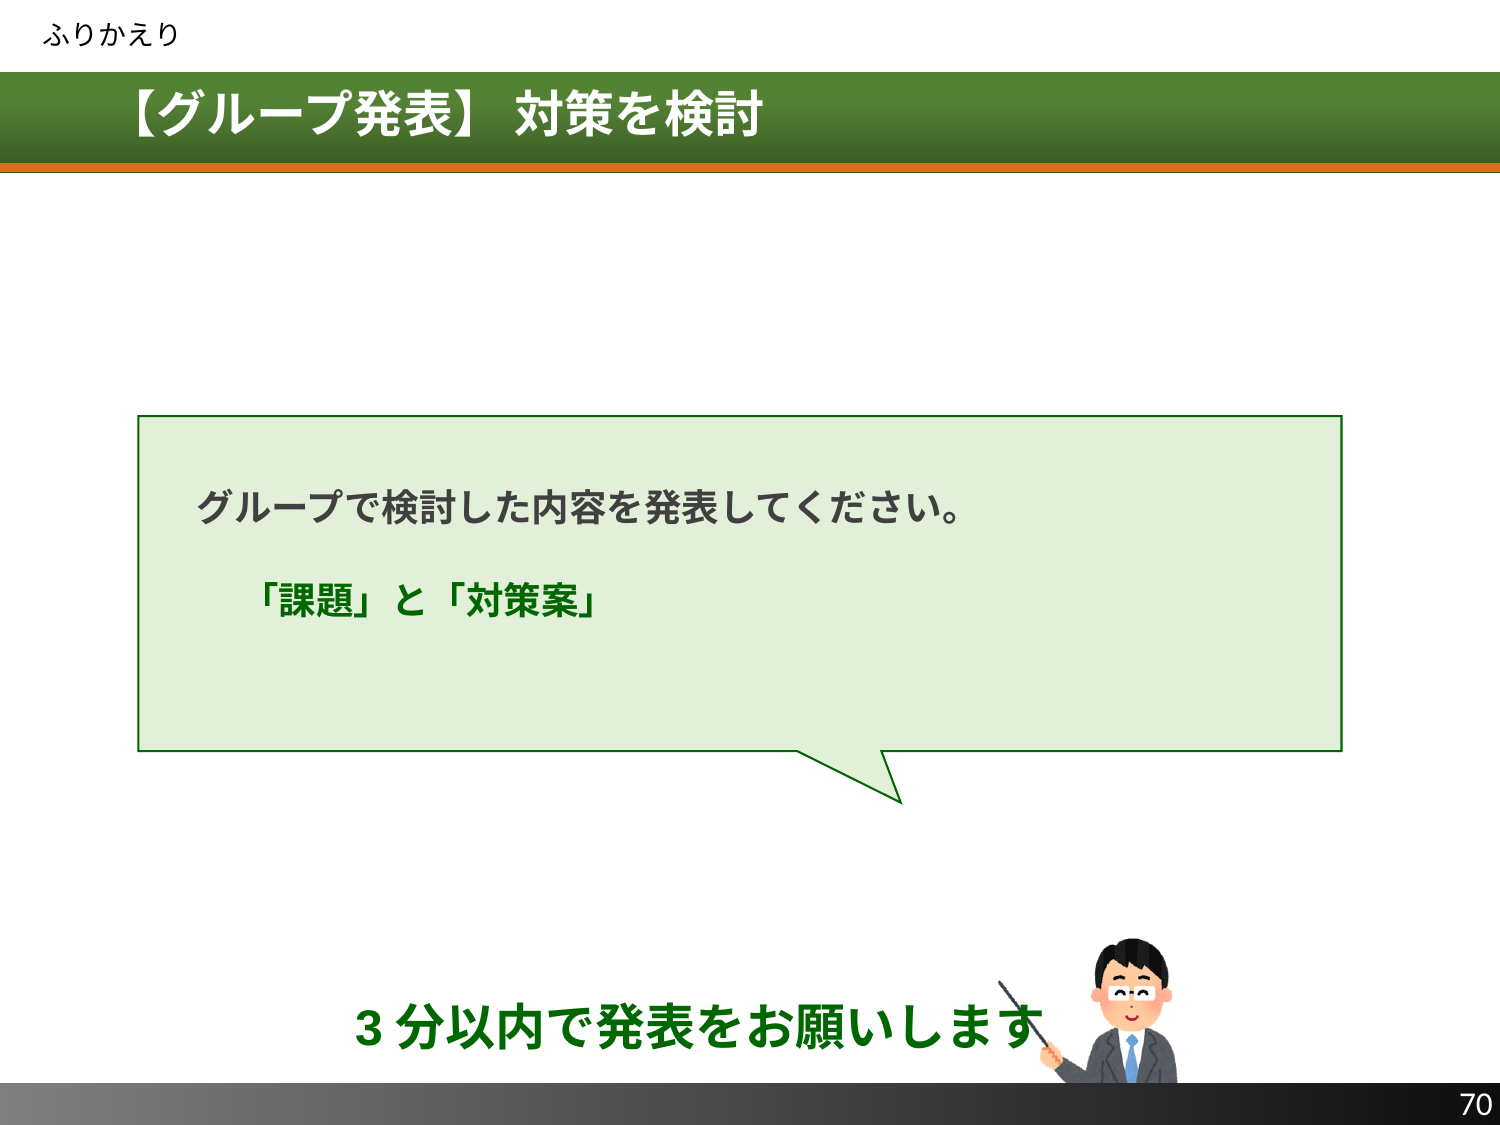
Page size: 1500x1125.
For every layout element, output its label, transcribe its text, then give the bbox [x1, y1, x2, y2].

title 【グループ発表】 対策を検討 [41, 60, 1336, 173]
text_box 3分以内で発表をお願いします [340, 987, 971, 1063]
slide_number 70 [1170, 1072, 1500, 1125]
text_box ふりかえり [0, 14, 1336, 60]
list グループで検討した内容を発表してください。 「課題」と「対策案」 [181, 476, 1467, 815]
text_box [137, 415, 1343, 753]
picture [971, 928, 1212, 1083]
